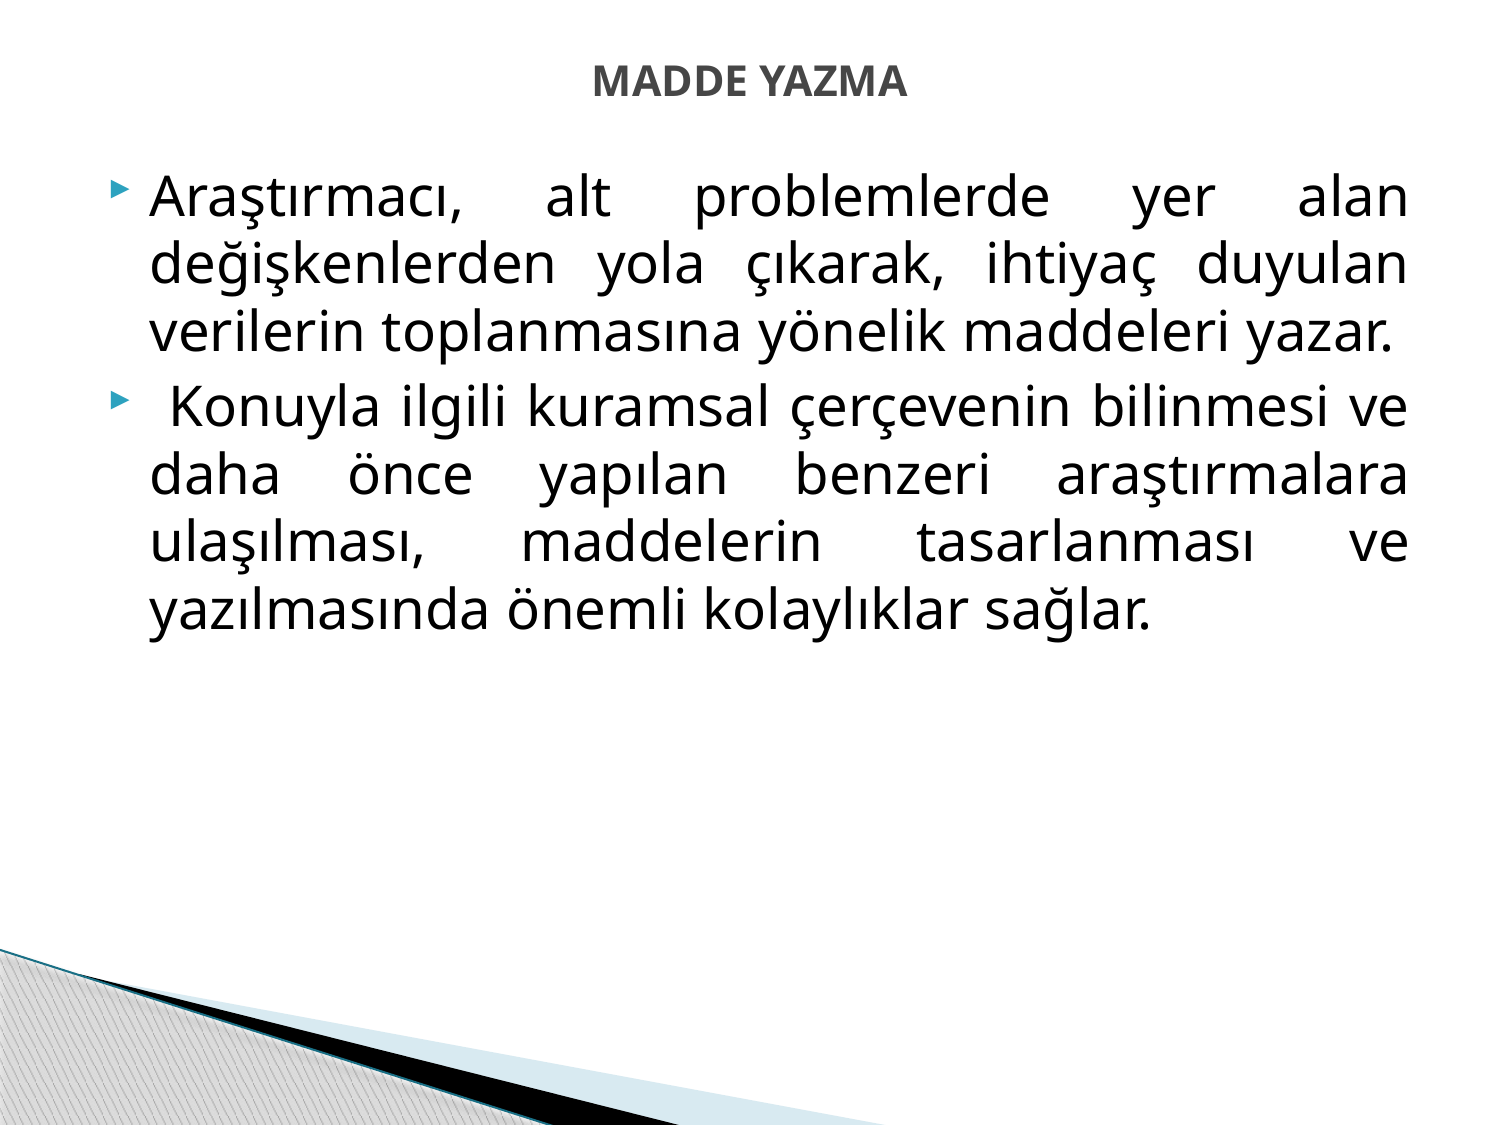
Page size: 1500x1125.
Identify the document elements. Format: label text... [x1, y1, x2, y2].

list Araştırmacı, alt problemlerde yer alan değişkenlerden yola çıkarak, ihtiyaç duyulan verilerin toplanmasına yönelik maddeleri yazar. Konuyla ilgili kuramsal çerçevenin bilinmesi ve daha önce yapılan benzeri araştırmalara ulaşılması, maddelerin tasarlanması ve yazılmasında önemli kolaylıklar sağlar. [75, 164, 1425, 986]
title MADDE YAZMA [75, 45, 1425, 164]
